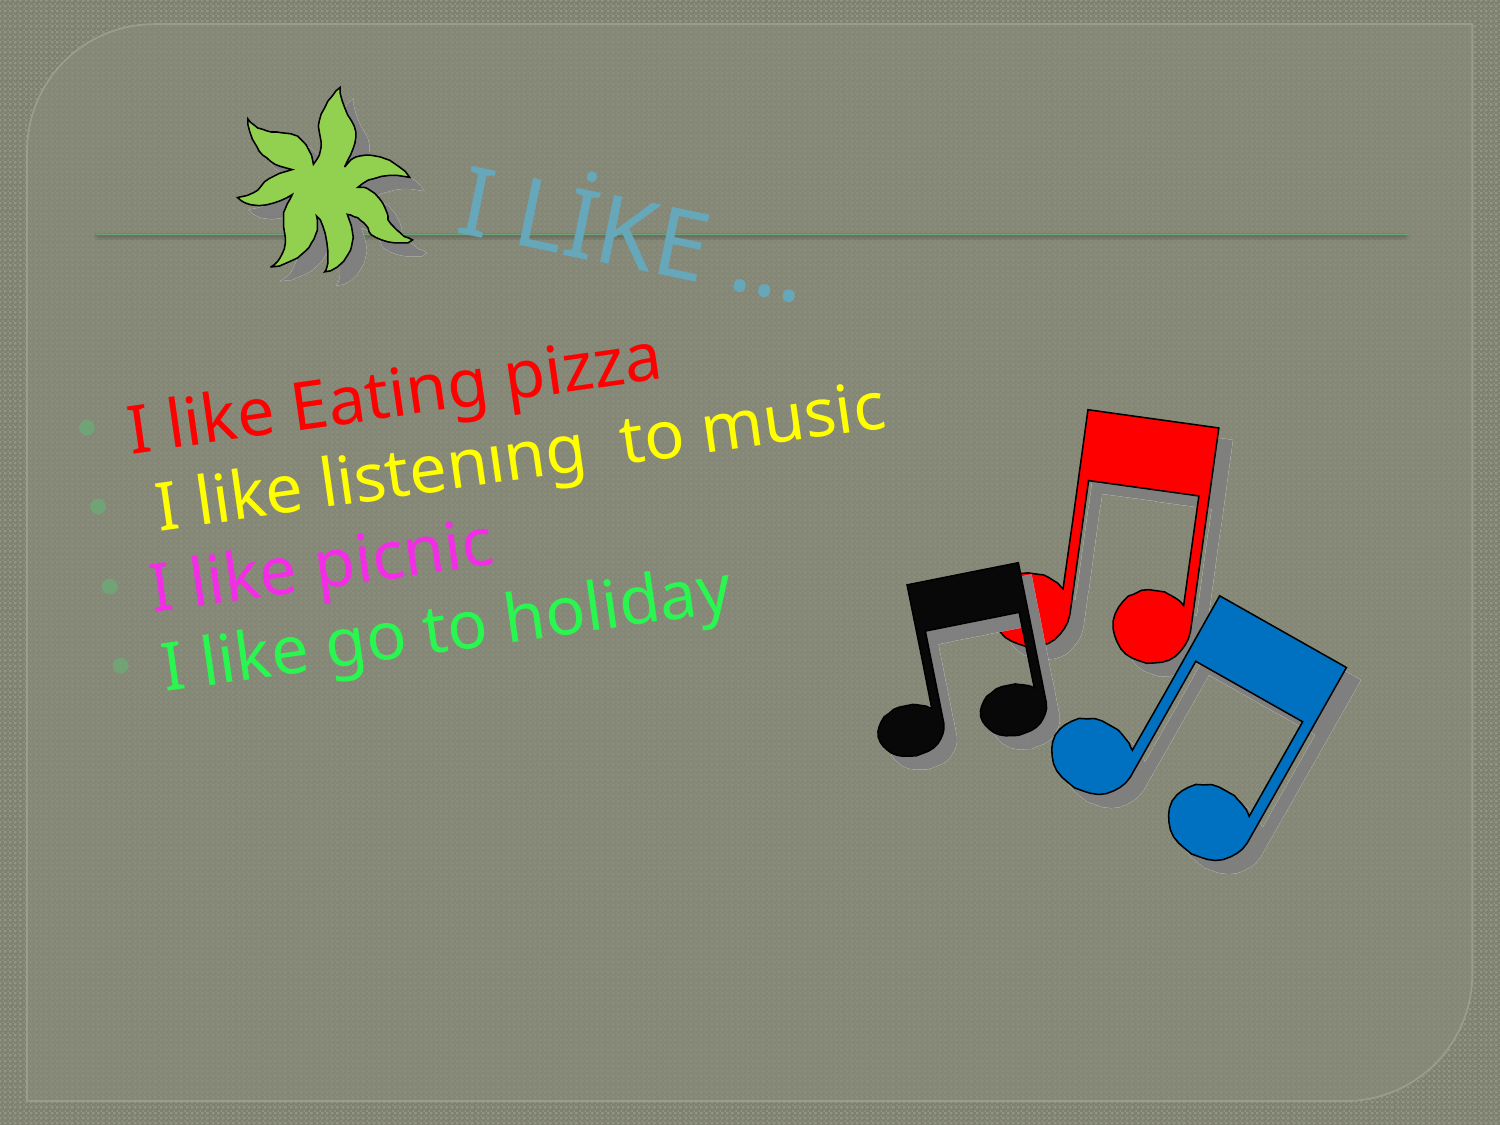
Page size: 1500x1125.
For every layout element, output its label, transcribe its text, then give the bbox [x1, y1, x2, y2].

text_box [999, 627, 1025, 647]
text_box [1051, 595, 1347, 861]
text_box [237, 87, 413, 272]
title I LİKE … [87, 0, 848, 303]
list I like Eating pizza I like listenıng to music I like picnic I like go to holiday [58, 199, 1500, 1125]
text_box [877, 562, 1047, 757]
text_box [1021, 409, 1219, 664]
